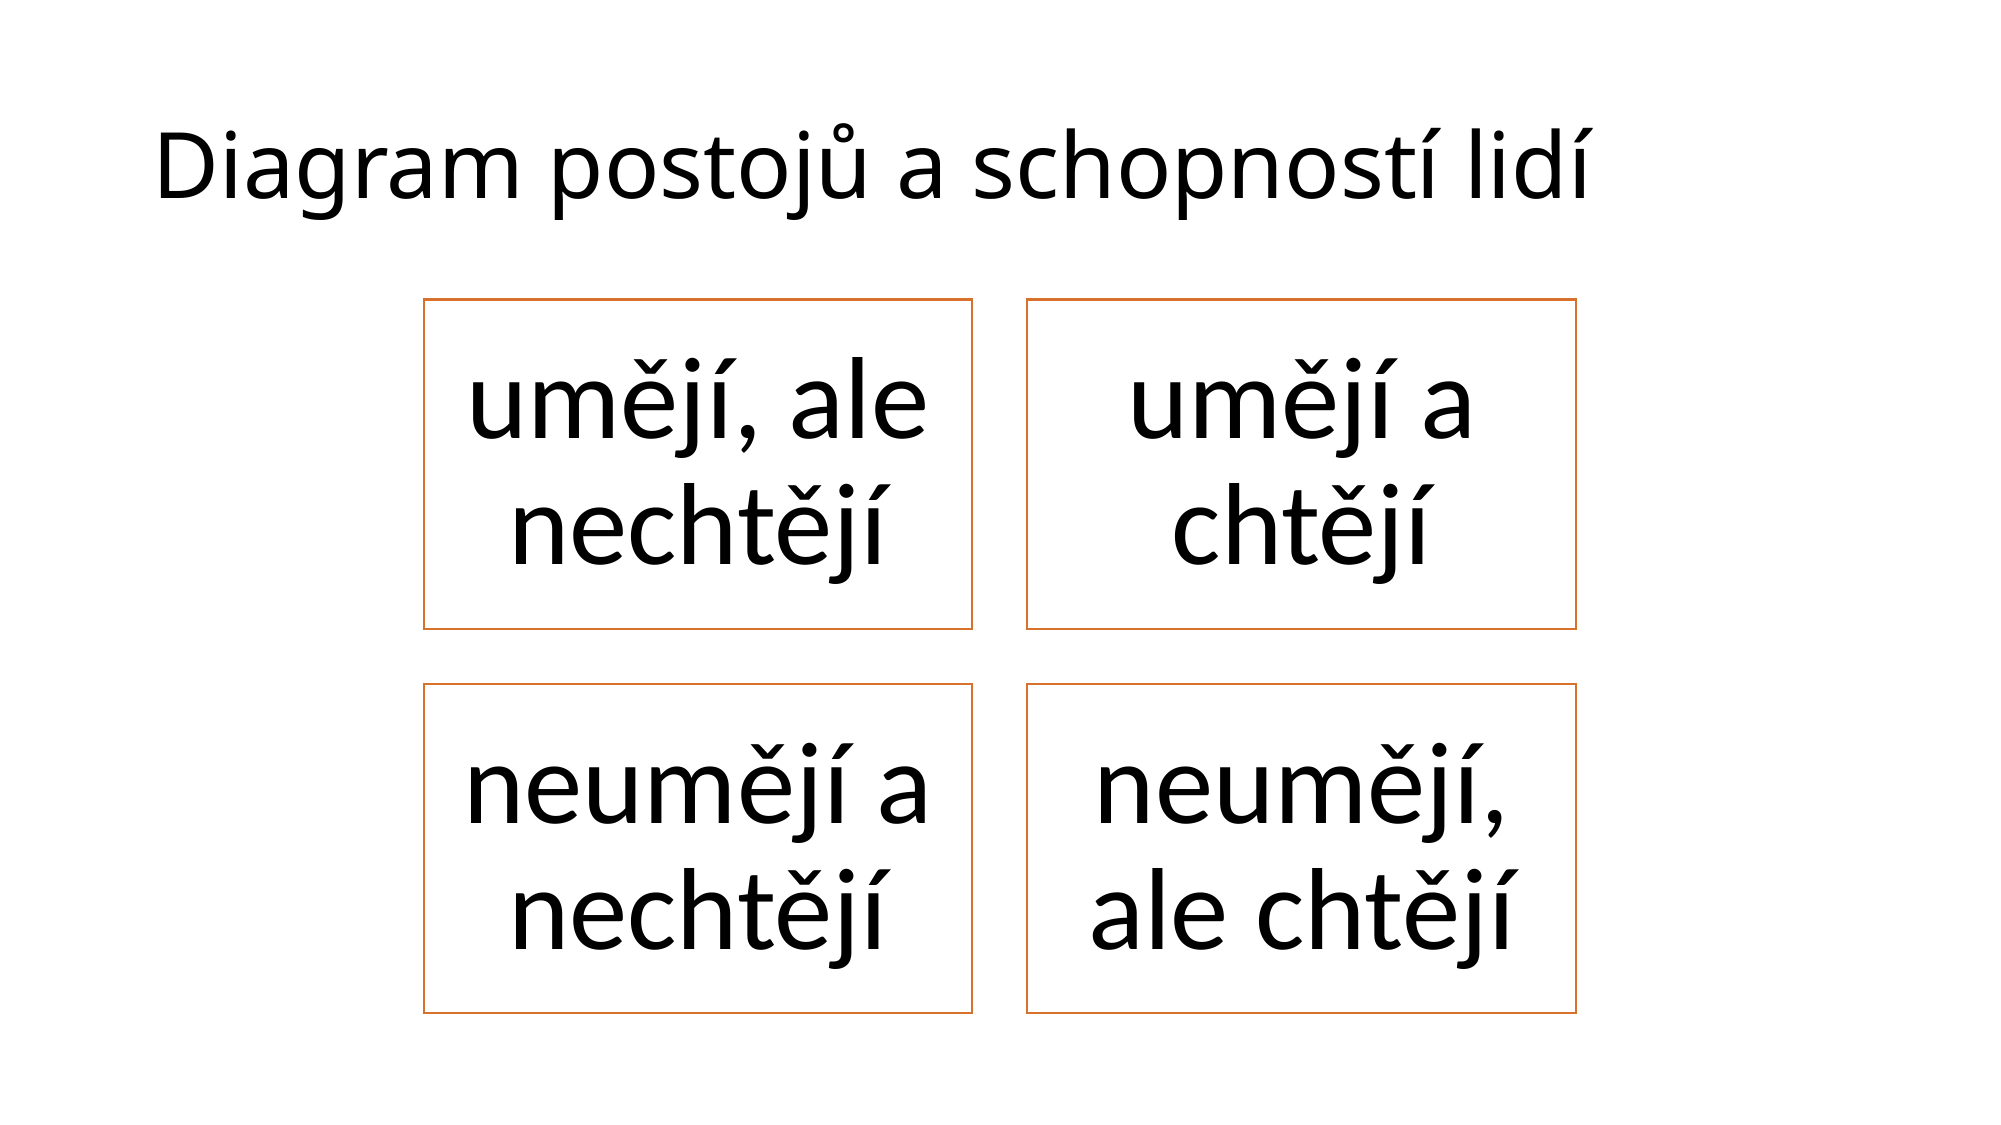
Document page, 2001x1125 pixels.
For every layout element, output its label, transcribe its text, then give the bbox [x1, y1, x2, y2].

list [353, 299, 1647, 1014]
title Diagram postojů a schopností lidí [137, 59, 1863, 278]
